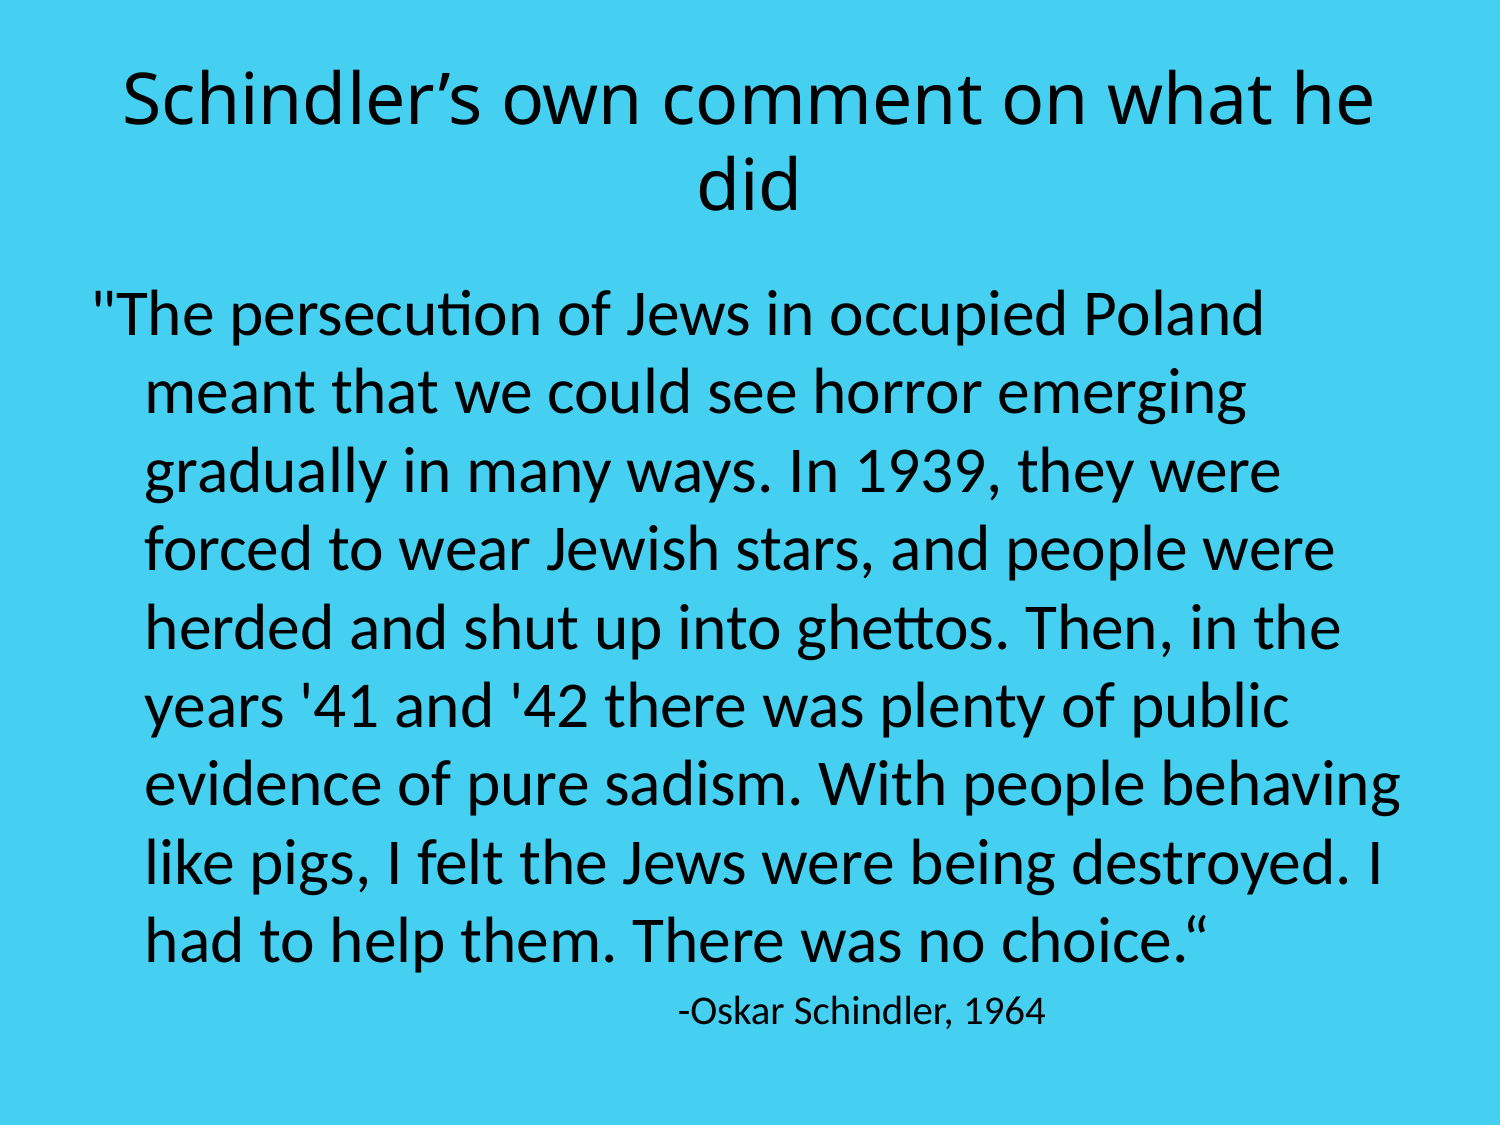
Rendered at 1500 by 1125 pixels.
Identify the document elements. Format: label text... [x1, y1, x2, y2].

list "The persecution of Jews in occupied Poland meant that we could see horror emerging gradually in many ways. In 1939, they were forced to wear Jewish stars, and people were herded and shut up into ghettos. Then, in the years '41 and '42 there was plenty of public evidence of pure sadism. With people behaving like pigs, I felt the Jews were being destroyed. I had to help them. There was no choice.“ -Oskar Schindler, 1964 [75, 262, 1425, 1075]
title Schindler’s own comment on what he did [75, 45, 1425, 233]
